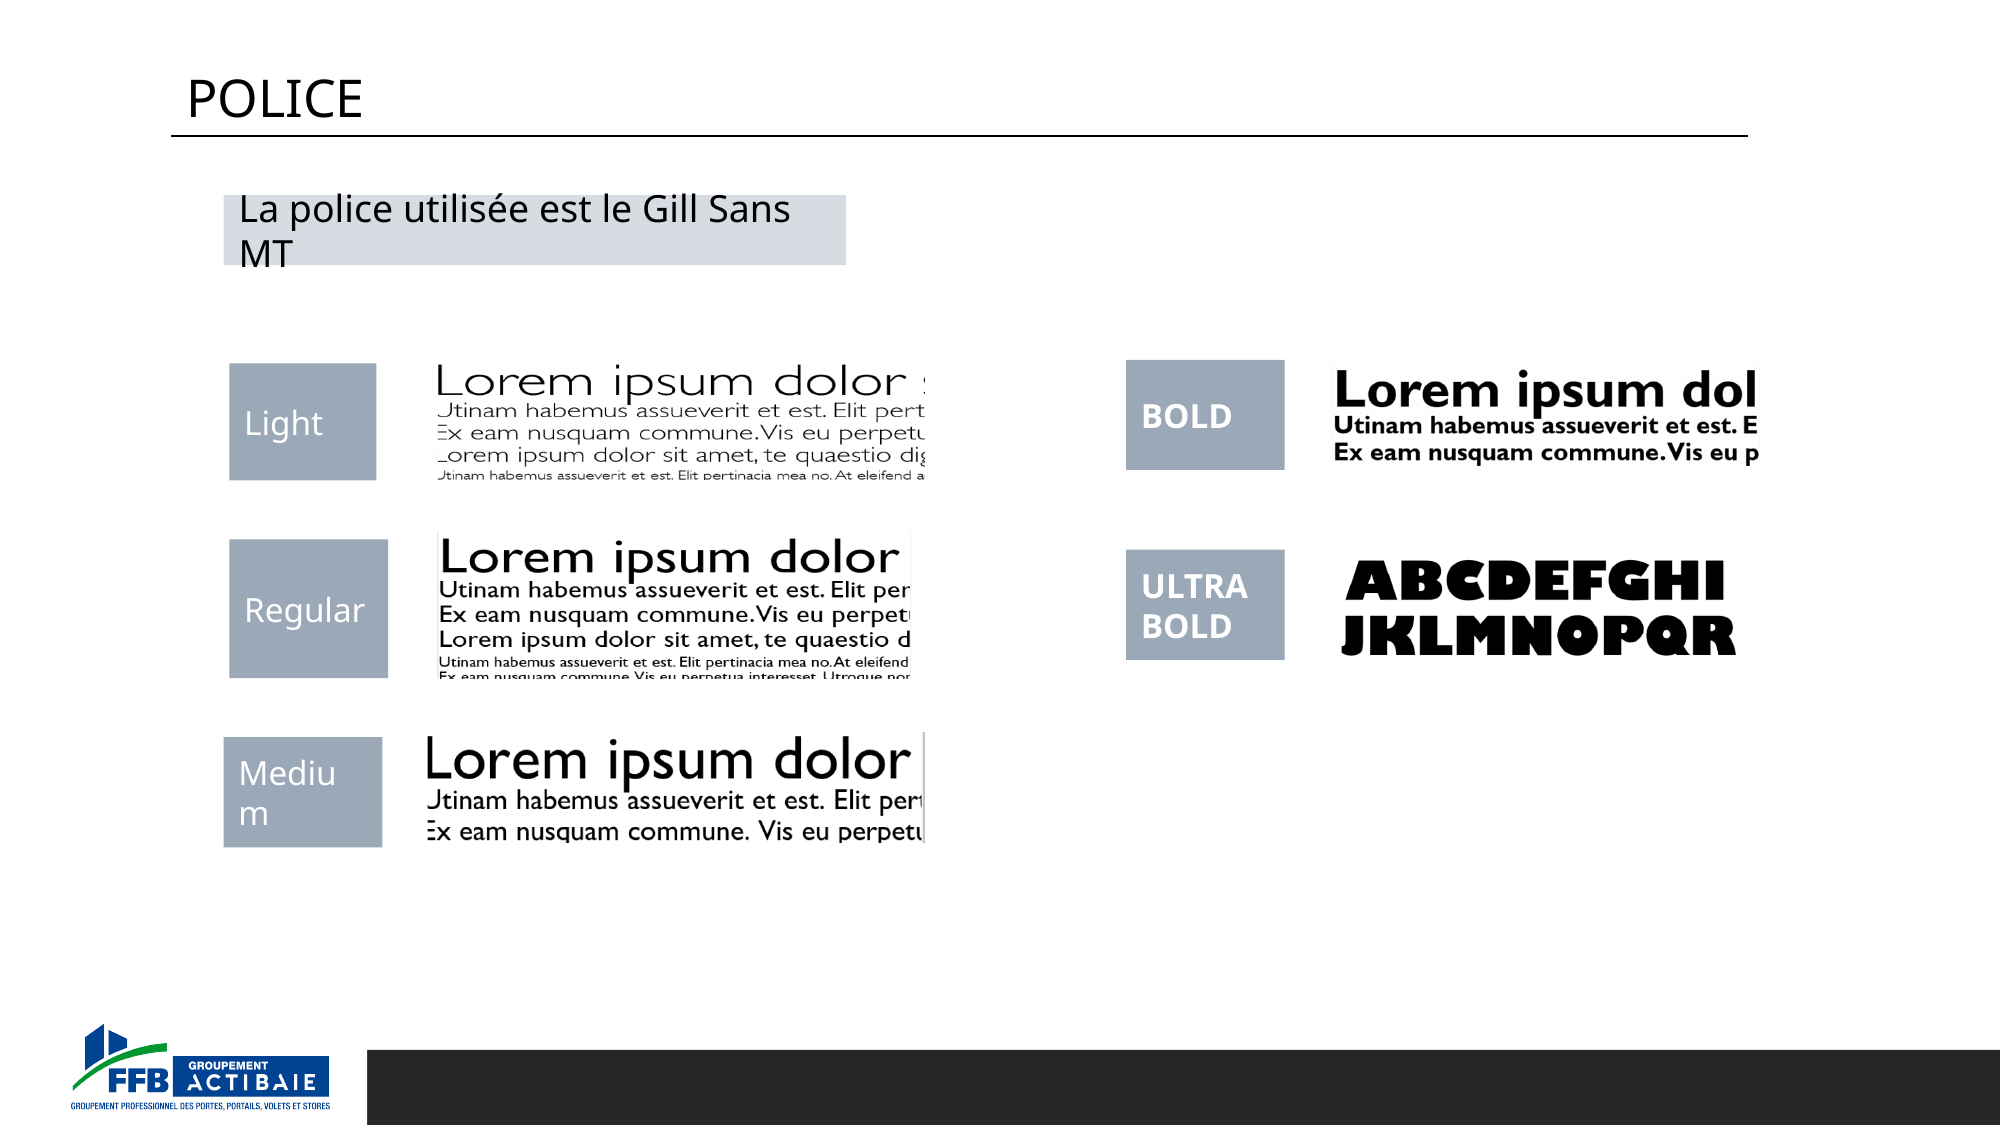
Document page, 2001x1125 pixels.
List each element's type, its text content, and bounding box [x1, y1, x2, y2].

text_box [0, 1022, 368, 1125]
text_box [1125, 539, 1935, 661]
text_box Light [228, 362, 378, 482]
text_box Regular [228, 538, 389, 680]
picture [437, 530, 911, 679]
picture [1341, 550, 1774, 663]
picture [427, 731, 926, 844]
text_box Medium [222, 736, 384, 849]
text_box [1125, 350, 1935, 471]
text_box La police utilisée est le Gill Sans MT [222, 194, 847, 266]
picture [437, 363, 926, 481]
text_box POLICE [171, 58, 1136, 135]
